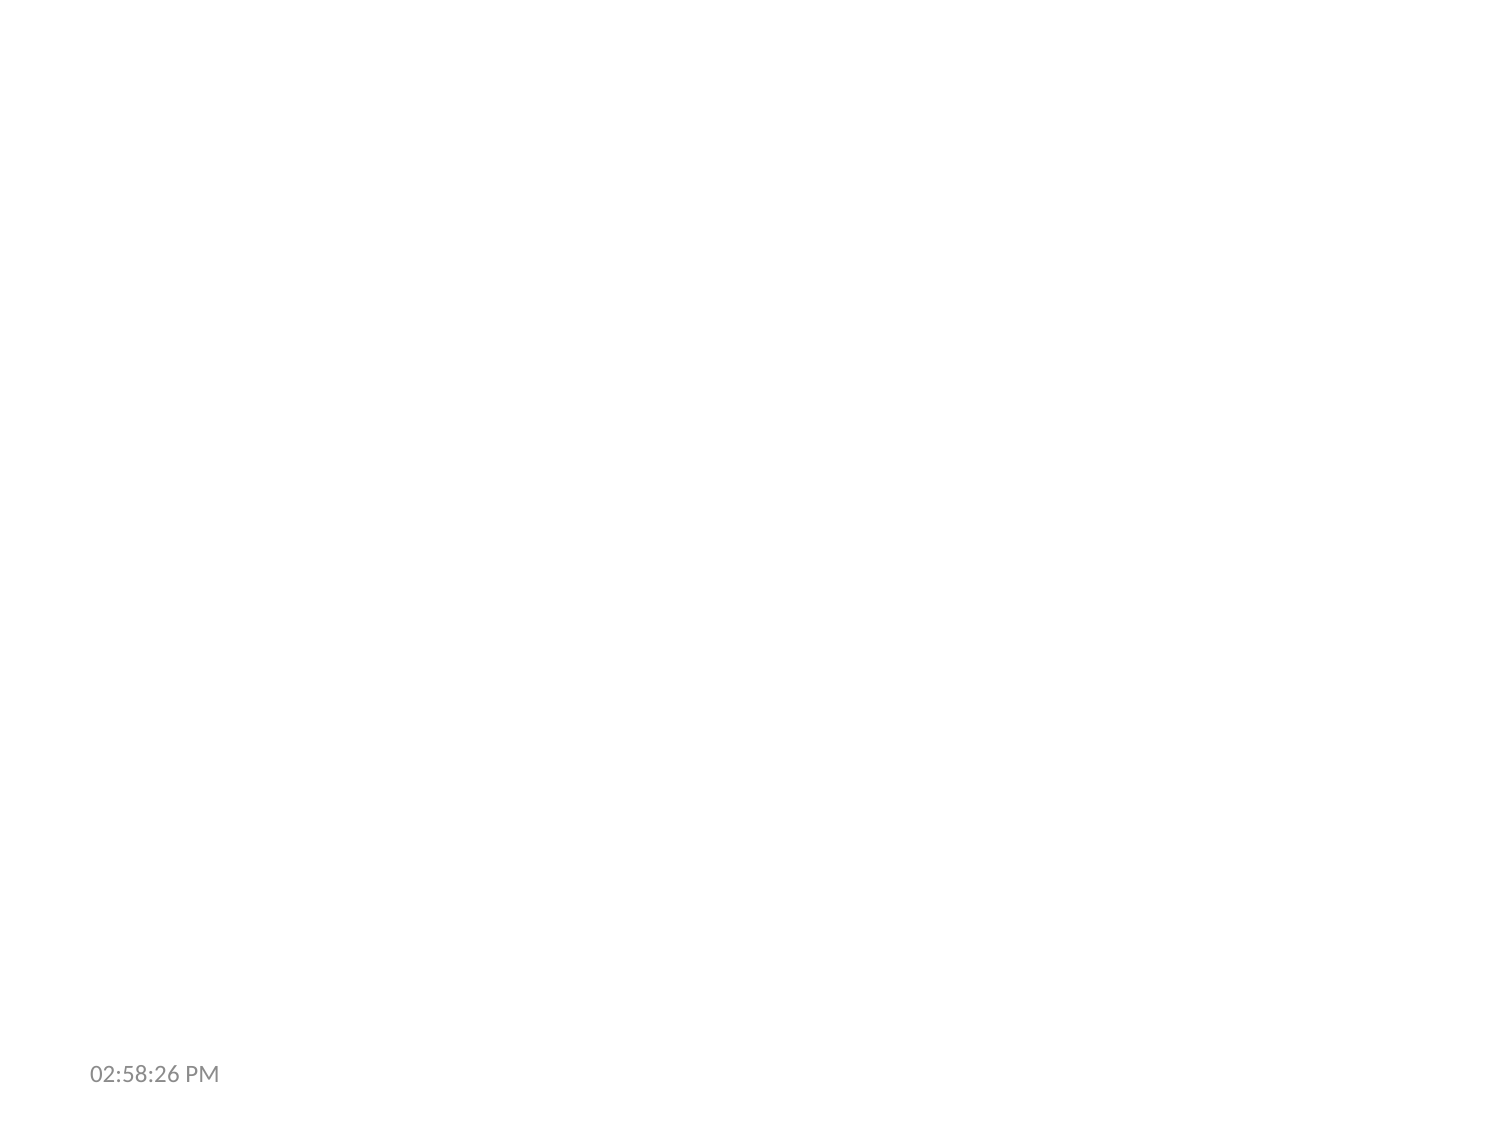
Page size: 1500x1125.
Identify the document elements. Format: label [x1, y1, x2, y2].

slide_number [75, 1042, 425, 1103]
